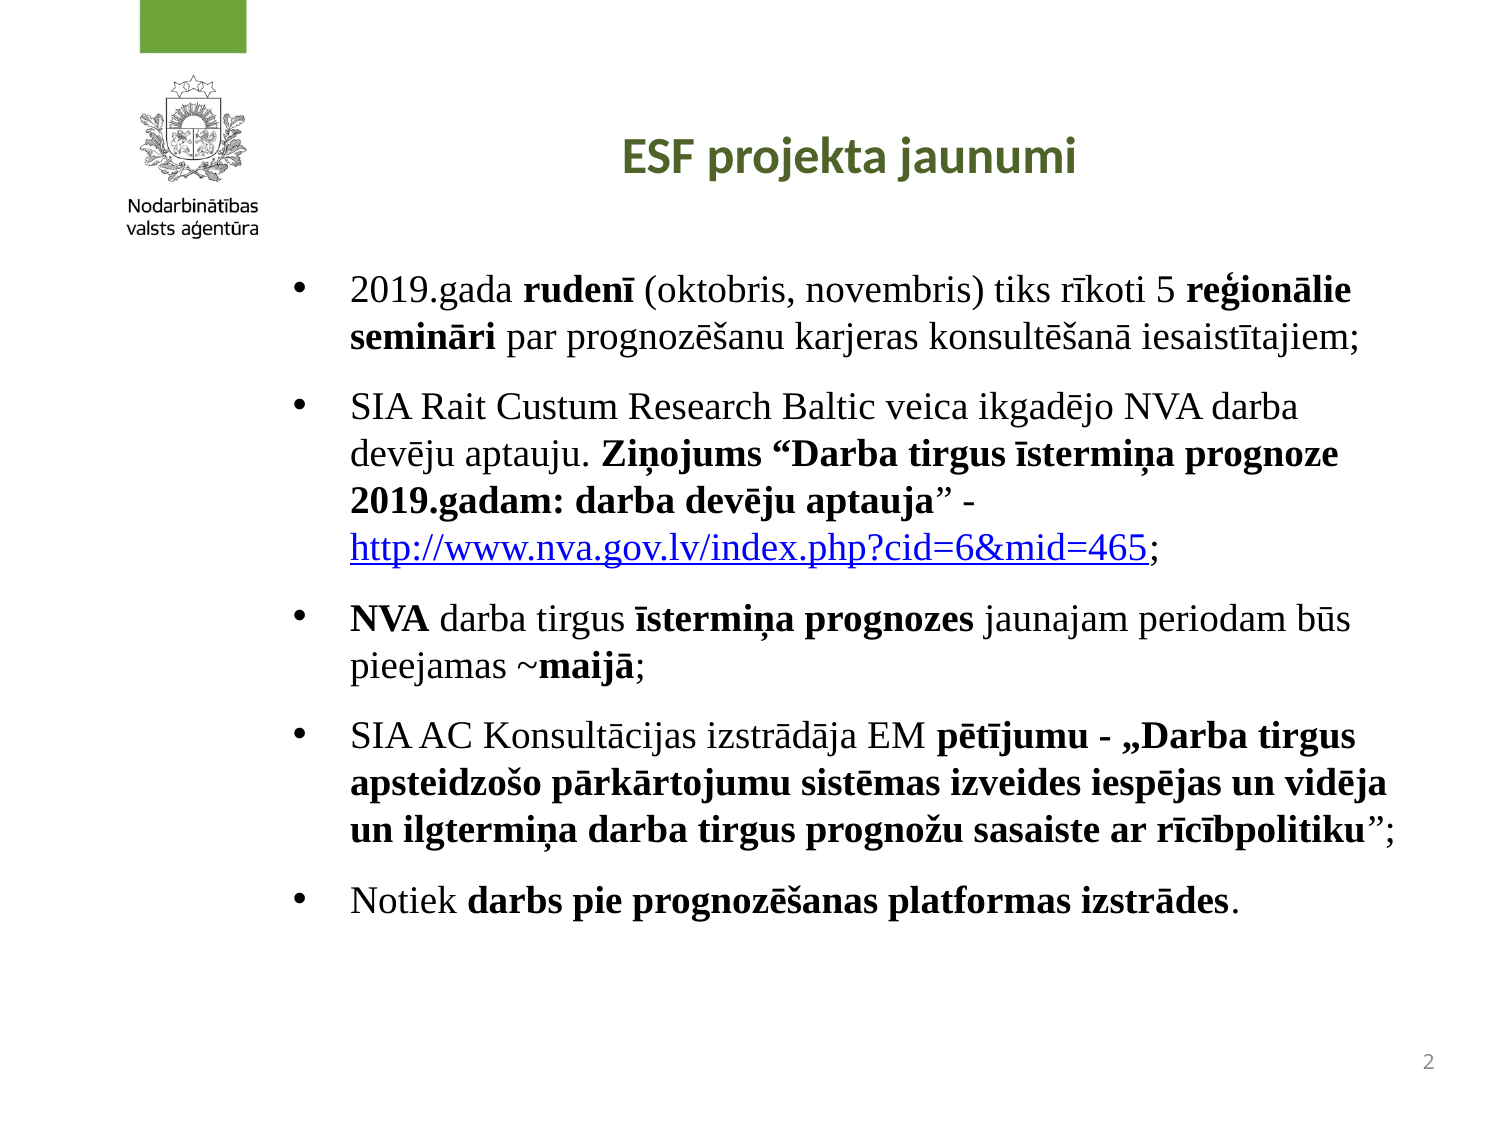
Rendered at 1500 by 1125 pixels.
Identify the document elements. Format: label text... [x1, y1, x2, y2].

slide_number 2 [1400, 1037, 1450, 1088]
picture [48, 0, 338, 321]
title ESF projekta jaunumi [349, 113, 1350, 203]
list 2019.gada rudenī (oktobris, novembris) tiks rīkoti 5 reģionālie semināri par prognozēšanu karjeras konsultēšanā iesaistītajiem; SIA Rait Custum Research Baltic veica ikgadējo NVA darba devēju aptauju. Ziņojums “Darba tirgus īstermiņa prognoze 2019.gadam: darba devēju aptauja” - http://www.nva.gov.lv/index.php?cid=6&mid=465; NVA darba tirgus īstermiņa prognozes jaunajam periodam būs pieejamas ~maijā; SIA AC Konsultācijas izstrādāja EM pētījumu - „Darba tirgus apsteidzošo pārkārtojumu sistēmas izveides iespējas un vidēja un ilgtermiņa darba tirgus prognožu sasaiste ar rīcībpolitiku”; Notiek darbs pie prognozēšanas platformas izstrādes. [277, 255, 1422, 953]
